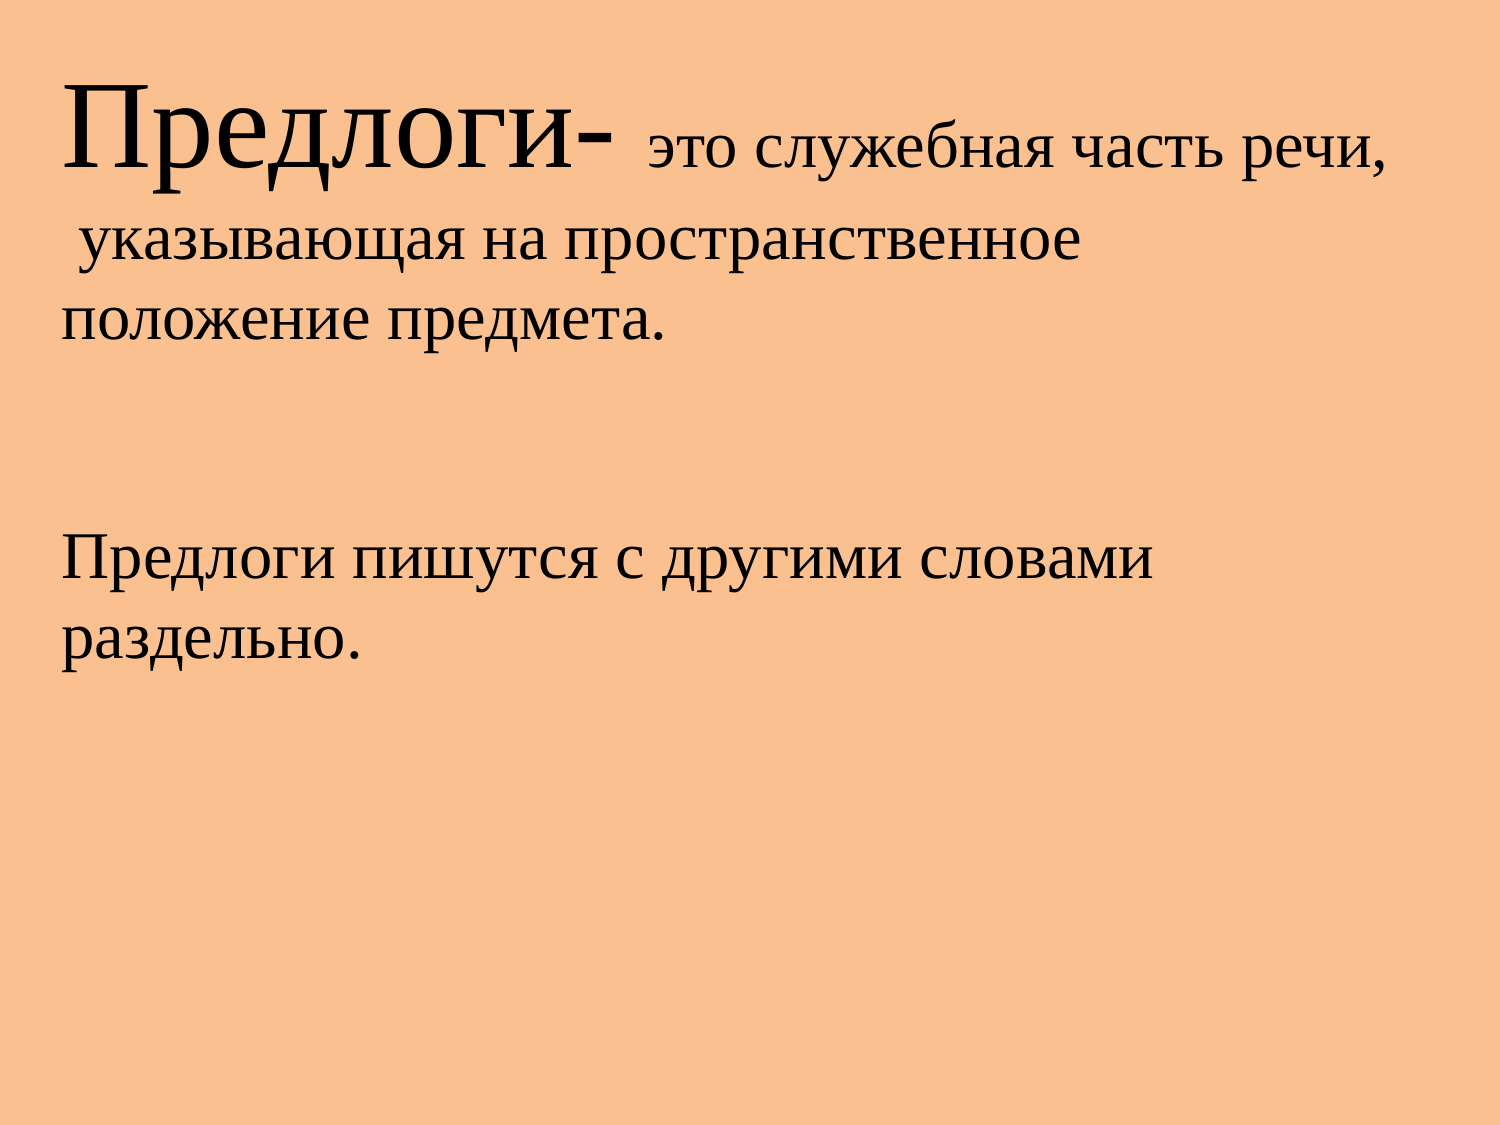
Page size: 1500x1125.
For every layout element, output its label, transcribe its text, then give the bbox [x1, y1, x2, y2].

text_box Предлоги- это служебная часть речи, указывающая на пространственное положение предмета. Предлоги пишутся с другими словами раздельно. [46, 35, 1454, 680]
